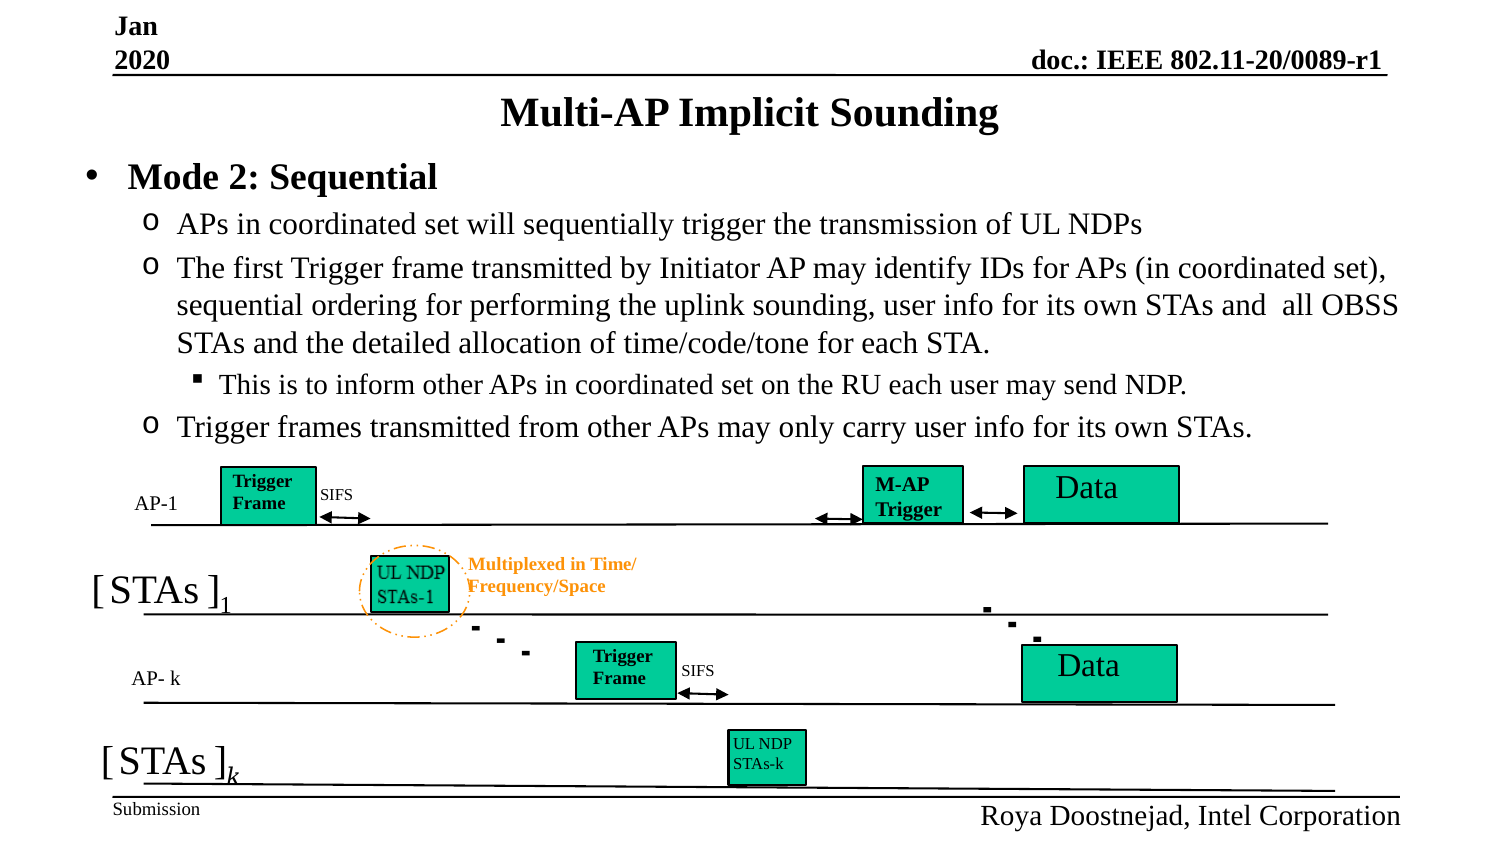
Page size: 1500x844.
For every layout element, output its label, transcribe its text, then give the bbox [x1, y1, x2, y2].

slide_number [114, 40, 172, 75]
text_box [91, 457, 1336, 793]
list Mode 2: Sequential APs in coordinated set will sequentially trigger the transmission of UL NDPs The first Trigger frame transmitted by Initiator AP may identify IDs for APs (in coordinated set), sequential ordering for performing the uplink sounding, user info for its own STAs and all OBSS STAs and the detailed allocation of time/code/tone for each STA. This is to inform other APs in coordinated set on the RU each user may send NDP. Trigger frames transmitted from other APs may only carry user info for its own STAs. [70, 144, 1458, 793]
footer Roya Doostnejad, Intel Corporation [979, 796, 1402, 832]
title Multi-AP Implicit Sounding [112, 84, 1388, 137]
